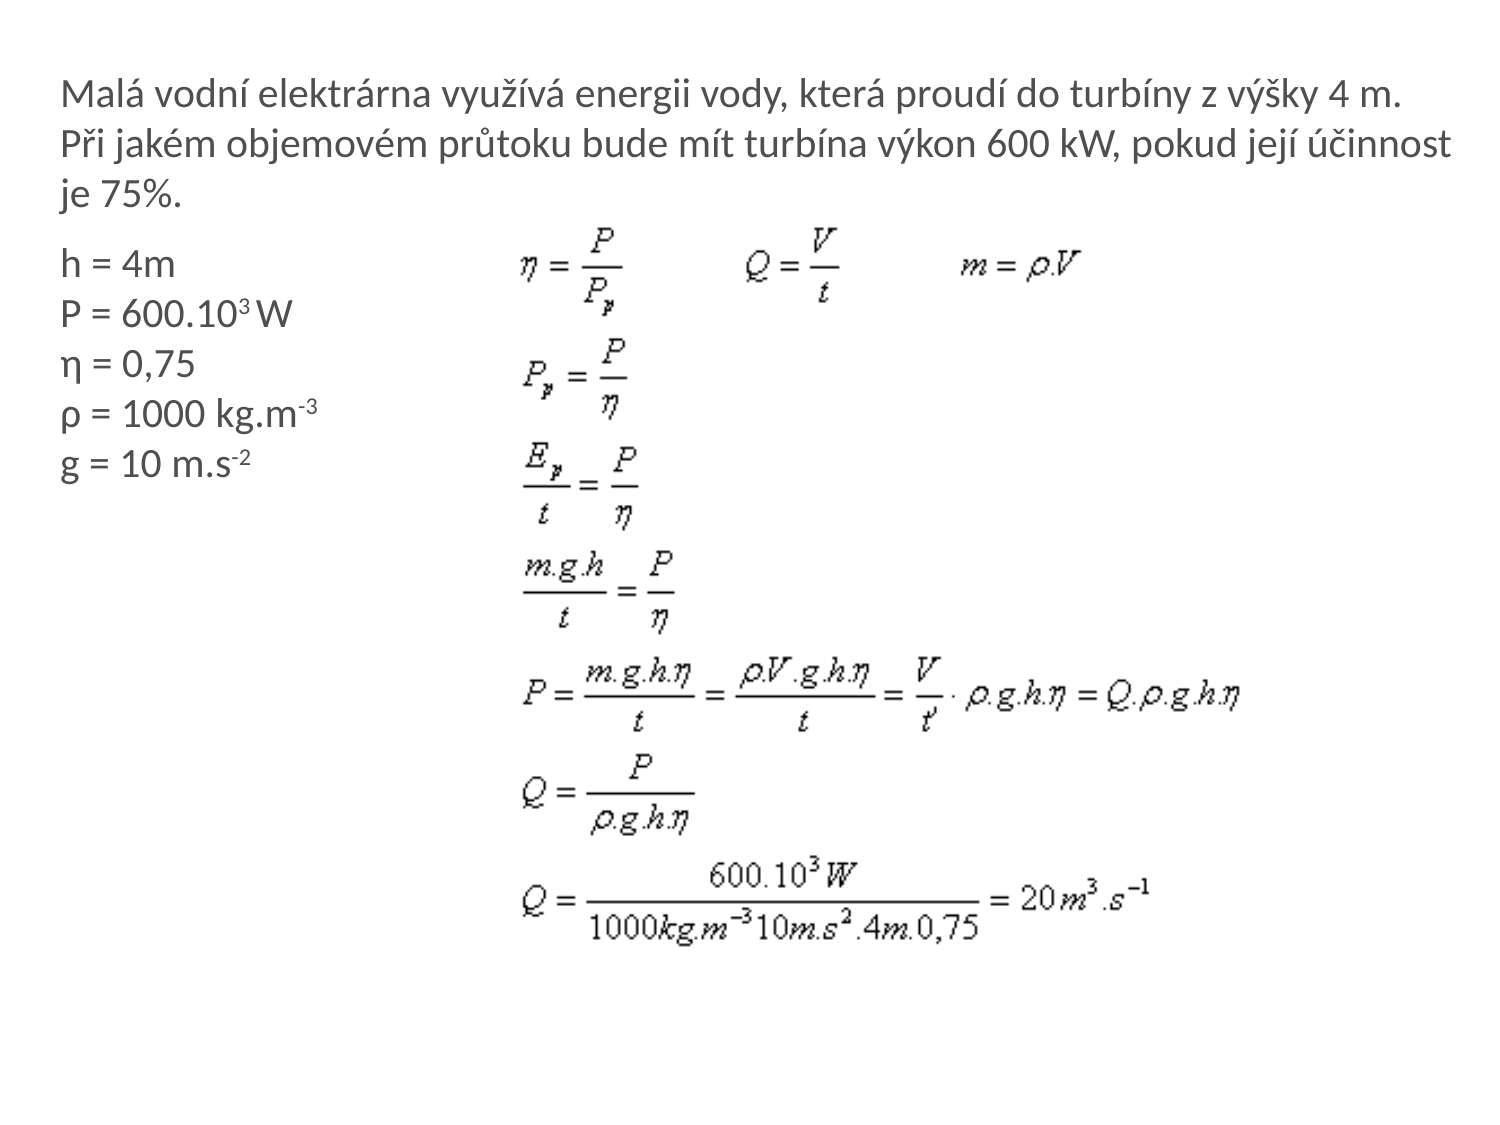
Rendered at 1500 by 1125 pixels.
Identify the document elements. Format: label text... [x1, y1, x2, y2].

text_box Malá vodní elektrárna využívá energii vody, která proudí do turbíny z výšky 4 m. Při jakém objemovém průtoku bude mít turbína výkon 600 kW, pokud její účinnost je 75%. h = 4m P = 600.103 W η = 0,75 ρ = 1000 kg.m-3 g = 10 m.s-2 [45, 58, 1474, 494]
picture [508, 190, 1260, 976]
